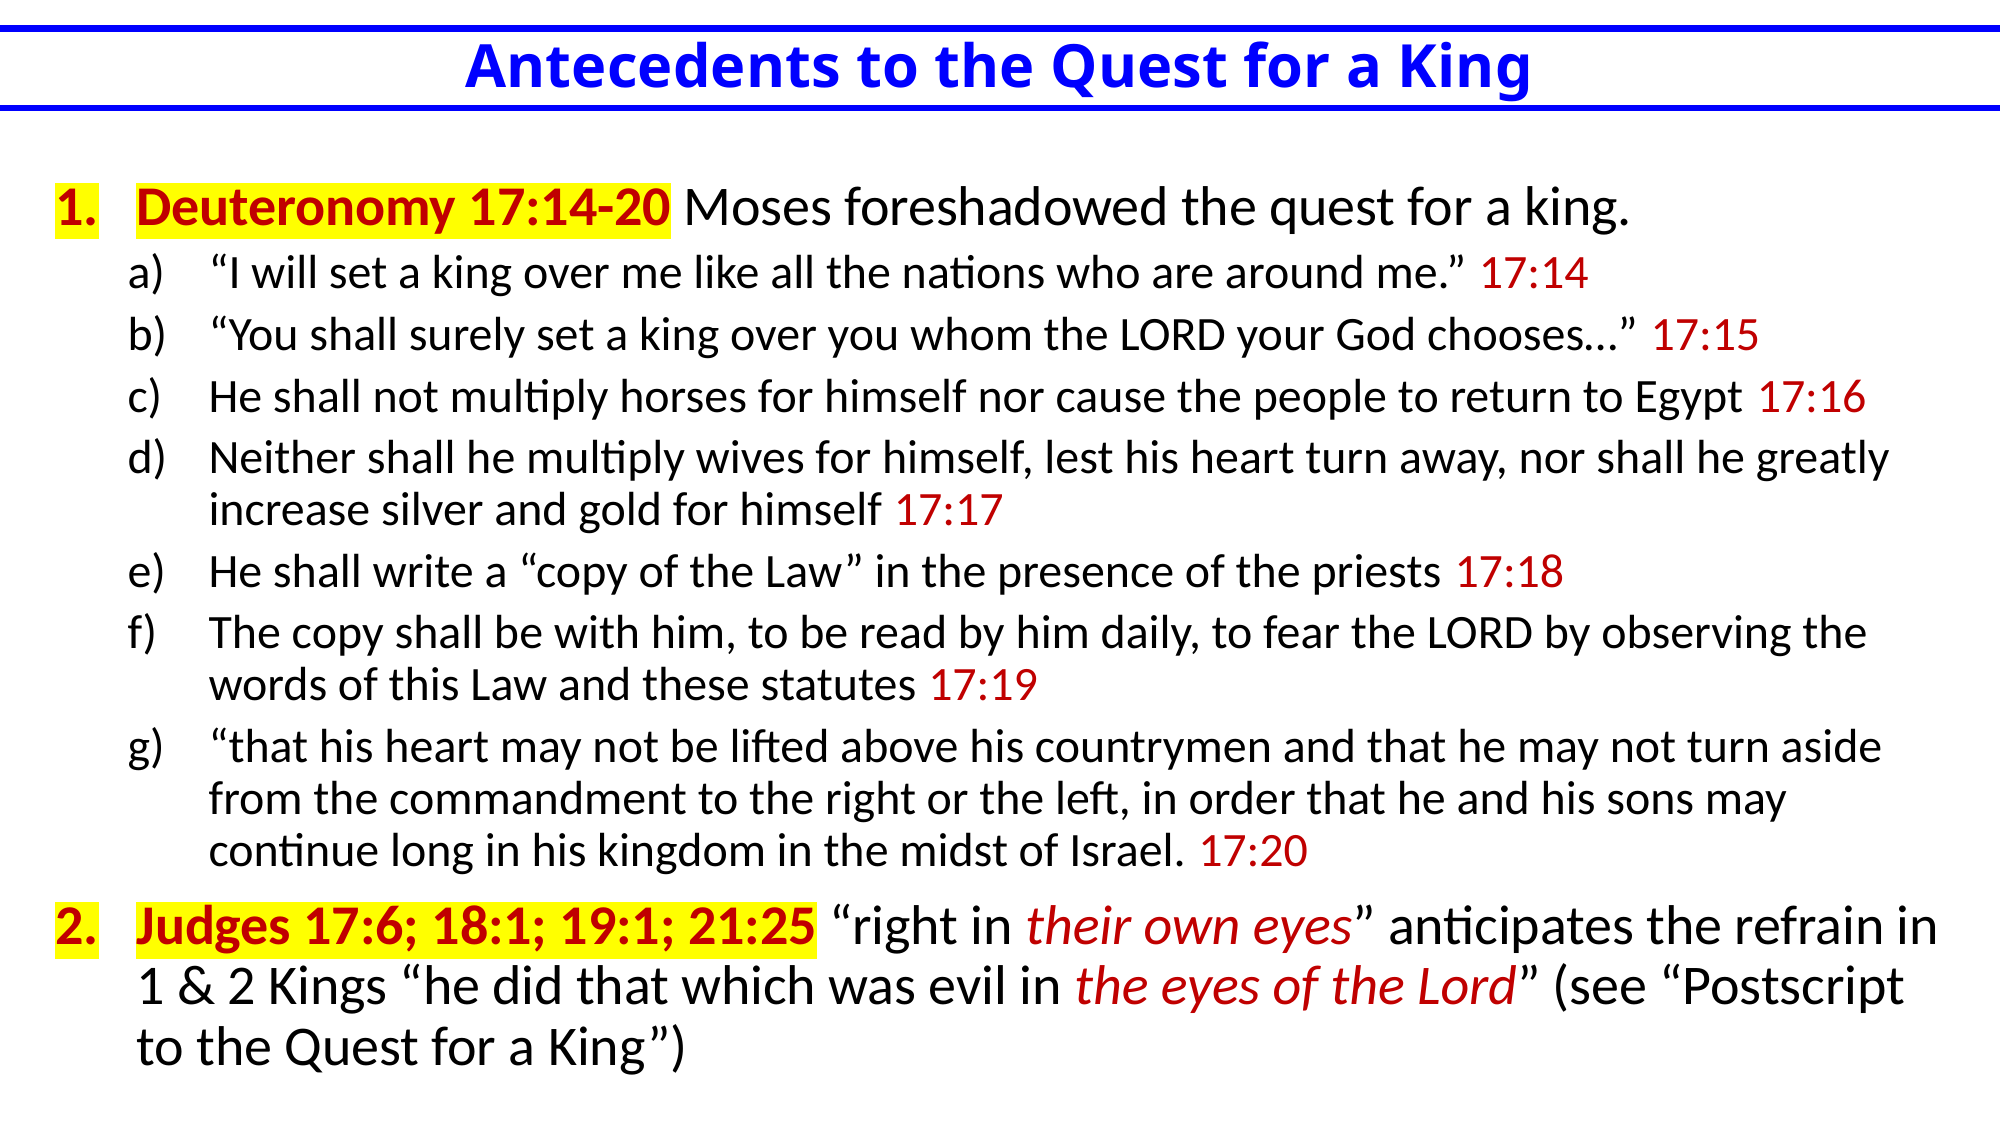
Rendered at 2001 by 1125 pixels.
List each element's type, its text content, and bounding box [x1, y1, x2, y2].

title Antecedents to the Quest for a King [0, 28, 2000, 108]
list Deuteronomy 17:14-20 Moses foreshadowed the quest for a king. “I will set a king over me like all the nations who are around me.” 17:14 “You shall surely set a king over you whom the LORD your God chooses…” 17:15 He shall not multiply horses for himself nor cause the people to return to Egypt 17:16 Neither shall he multiply wives for himself, lest his heart turn away, nor shall he greatly increase silver and gold for himself 17:17 He shall write a “copy of the Law” in the presence of the priests 17:18 The copy shall be with him, to be read by him daily, to fear the LORD by observing the words of this Law and these statutes 17:19 “that his heart may not be lifted above his countrymen and that he may not turn aside from the commandment to the right or the left, in order that he and his sons may continue long in his kingdom in the midst of Israel. 17:20 Judges 17:6; 18:1; 19:1; 21:25 “right in their own eyes” anticipates the refrain in 1 & 2 Kings “he did that which was evil in the eyes of the Lord” (see “Postscript to the Quest for a King”) [40, 169, 1958, 1097]
